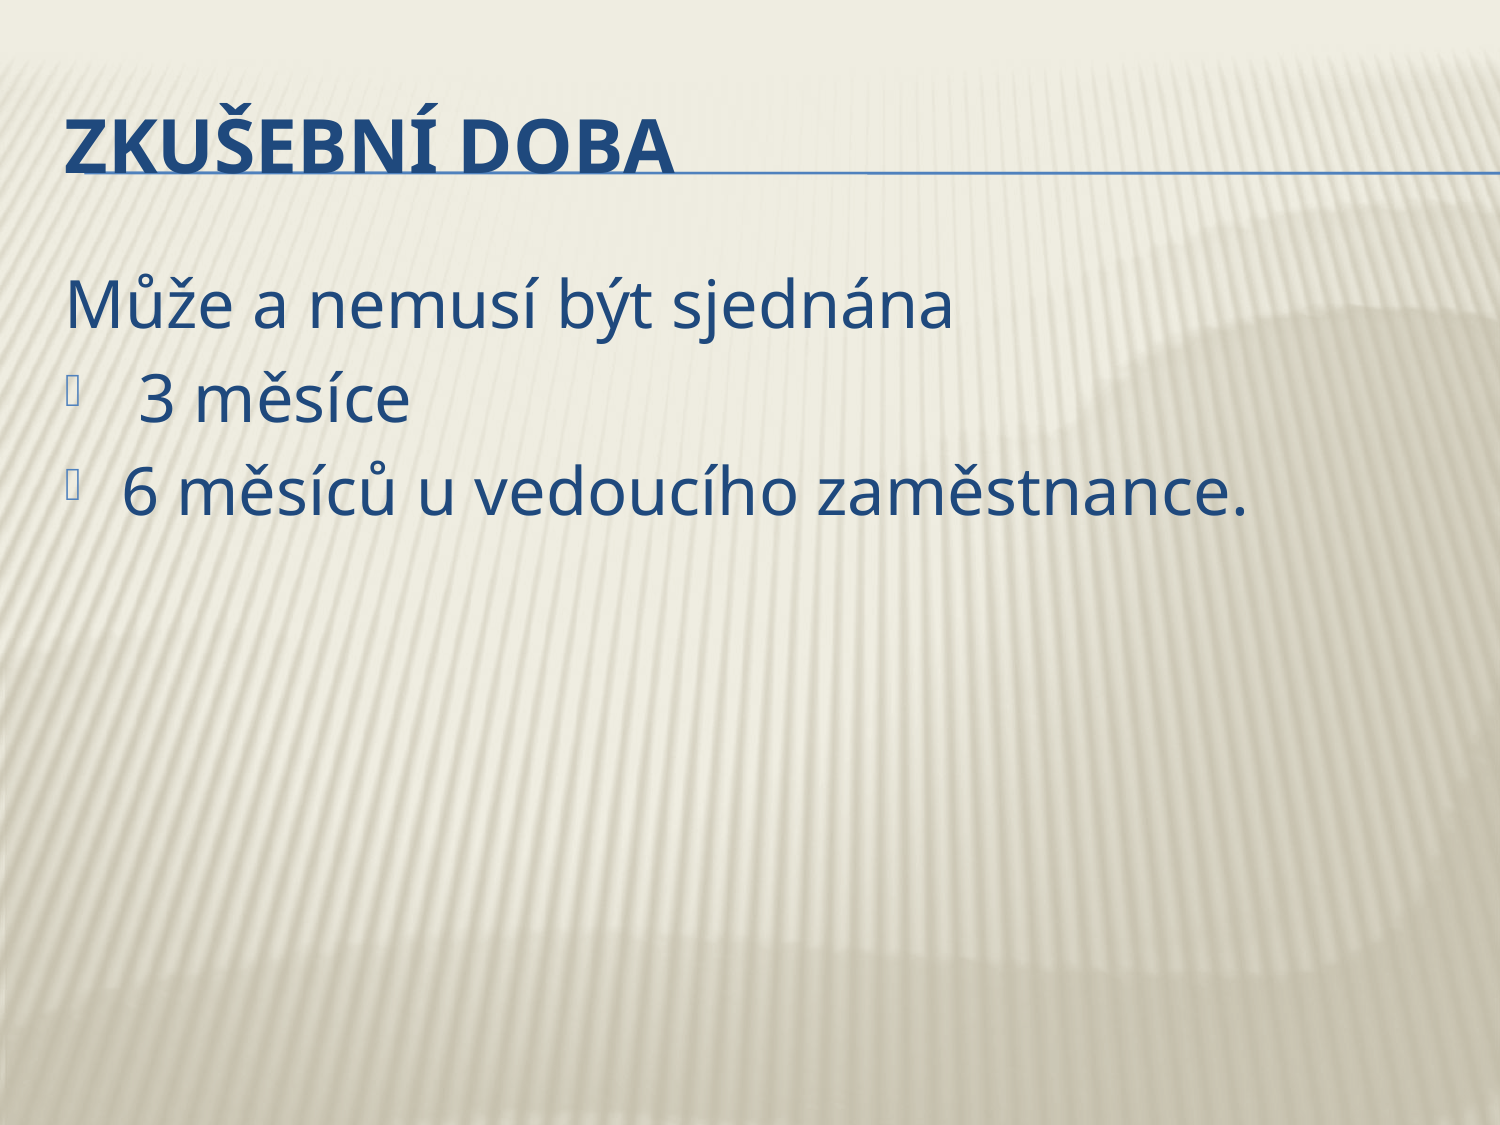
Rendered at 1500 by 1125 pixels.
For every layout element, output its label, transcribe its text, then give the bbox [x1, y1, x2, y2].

list Může a nemusí být sjednána 3 měsíce 6 měsíců u vedoucího zaměstnance. [50, 254, 1475, 998]
title Zkušební doba [50, 75, 1475, 213]
